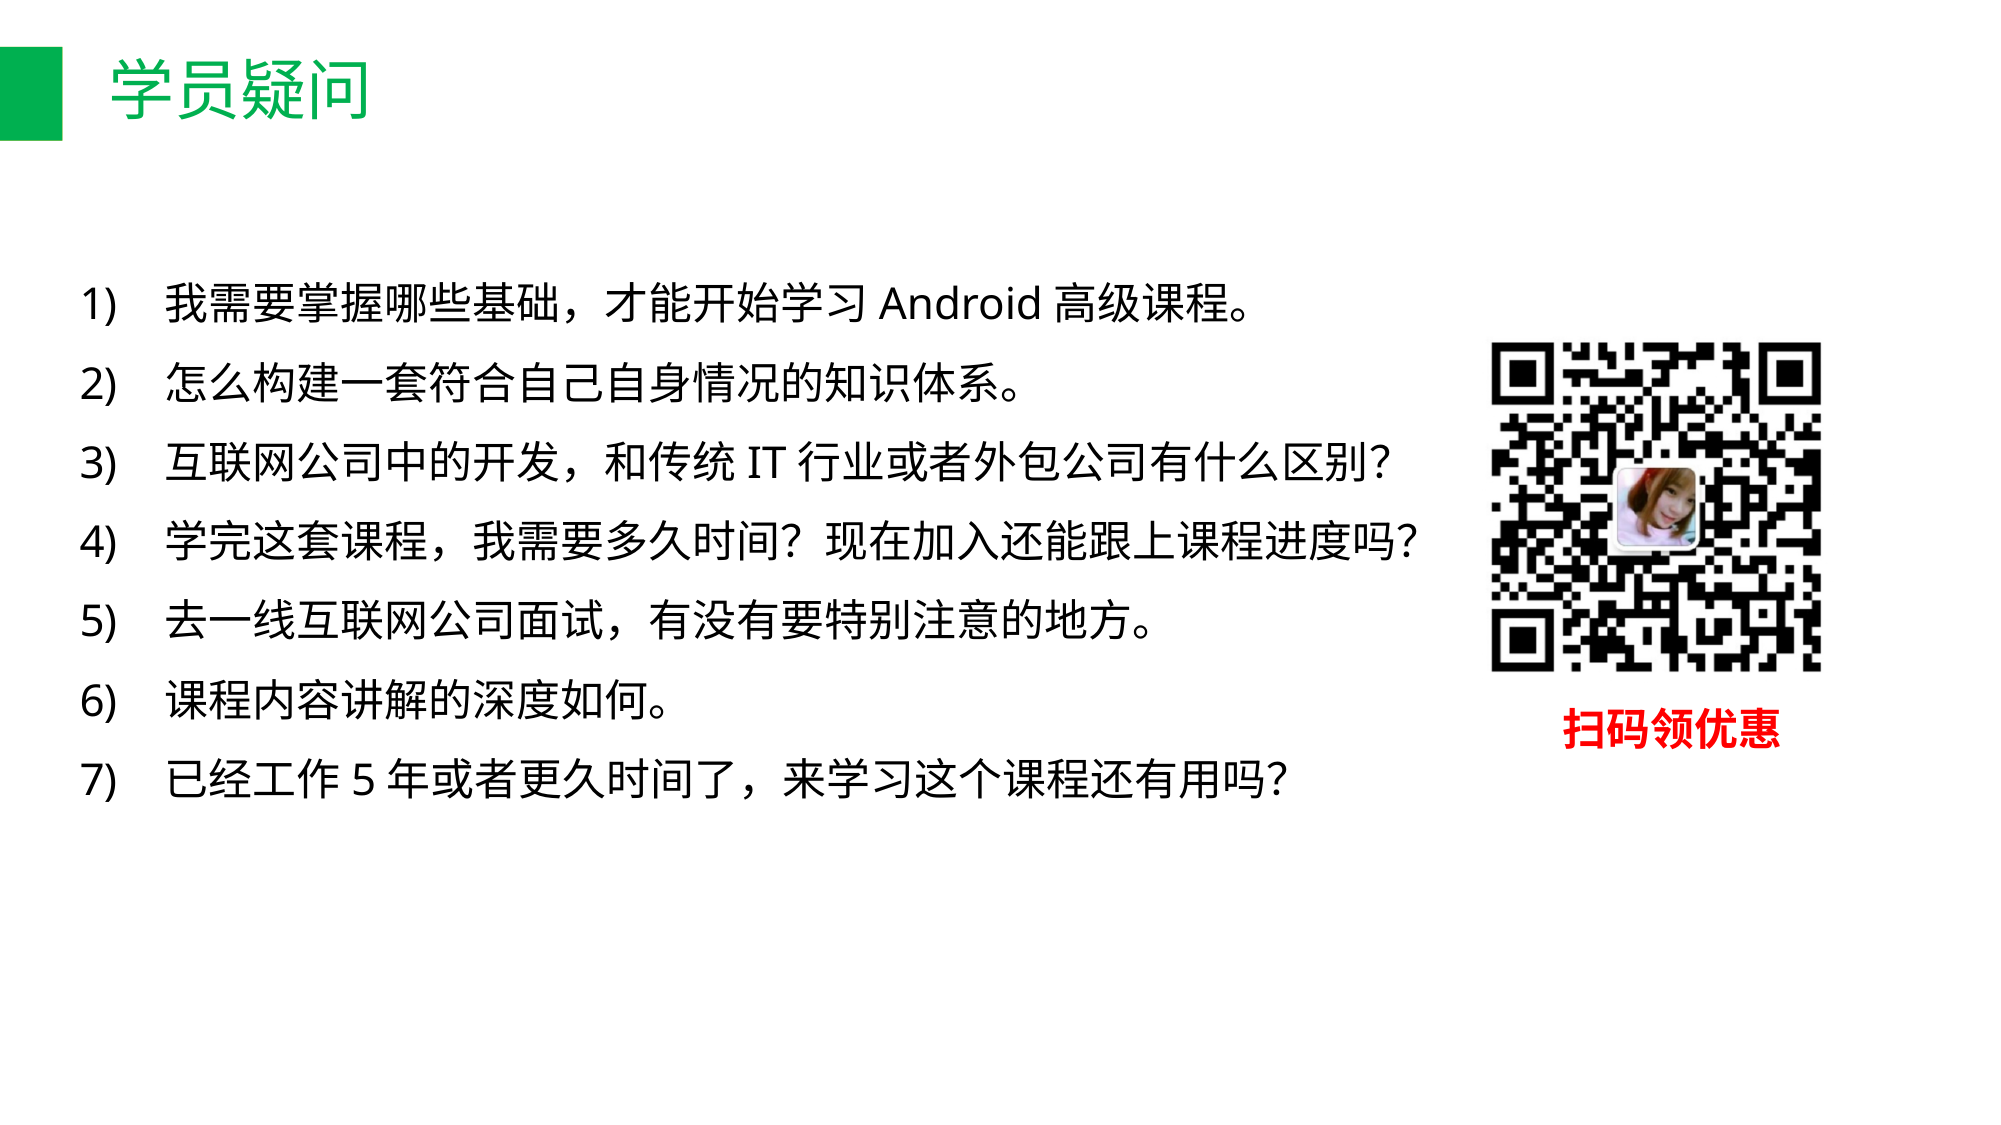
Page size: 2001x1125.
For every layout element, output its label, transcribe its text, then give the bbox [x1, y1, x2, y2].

text_box 扫码领优惠 [1547, 694, 2000, 762]
picture [1482, 336, 1834, 683]
title 学员疑问 [62, 45, 1938, 141]
text_box 我需要掌握哪些基础，才能开始学习Android高级课程。 怎么构建一套符合自己自身情况的知识体系。 互联网公司中的开发，和传统IT行业或者外包公司有什么区别？ 学完这套课程，我需要多久时间？现在加入还能跟上课程进度吗？ 去一线互联网公司面试，有没有要特别注意的地方。 课程内容讲解的深度如何。 已经工作5年或者更久时间了，来学习这个课程还有用吗？ [64, 242, 1456, 812]
